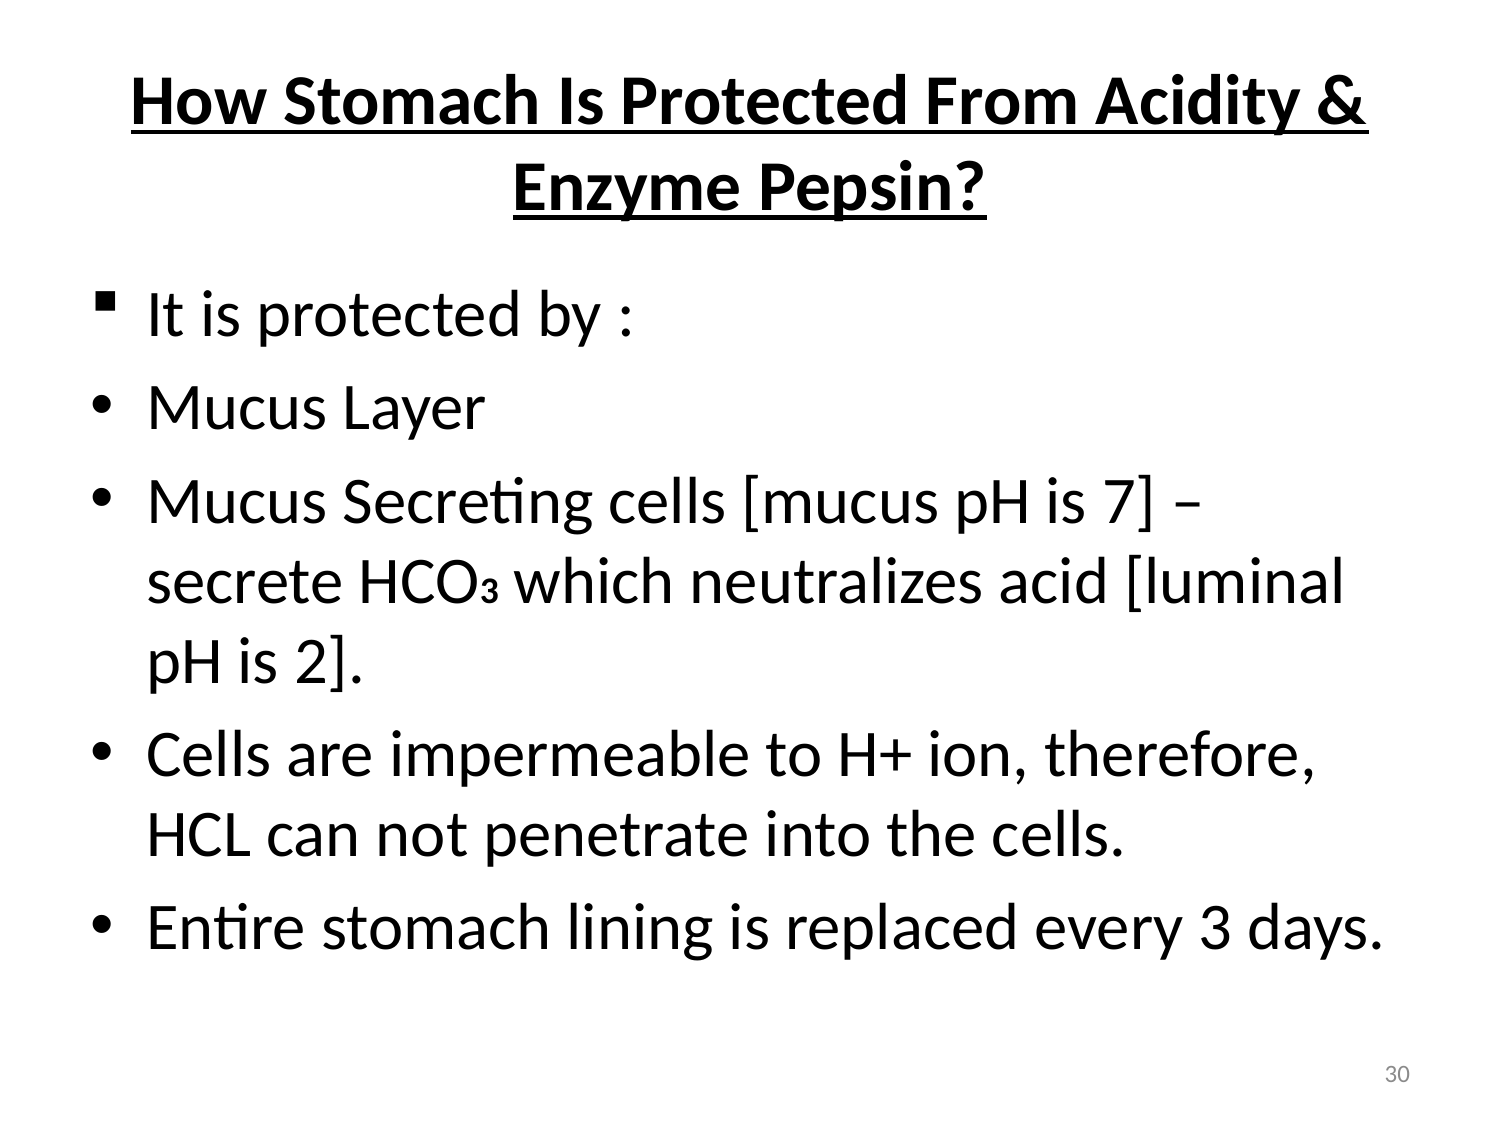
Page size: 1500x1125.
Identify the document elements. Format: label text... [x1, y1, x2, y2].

title How Stomach Is Protected From Acidity & Enzyme Pepsin? [75, 45, 1425, 233]
list It is protected by : Mucus Layer Mucus Secreting cells [mucus pH is 7] – secrete HCO3 which neutralizes acid [luminal pH is 2]. Cells are impermeable to H+ ion, therefore, HCL can not penetrate into the cells. Entire stomach lining is replaced every 3 days. [75, 262, 1425, 1005]
slide_number 30 [1074, 1042, 1425, 1103]
